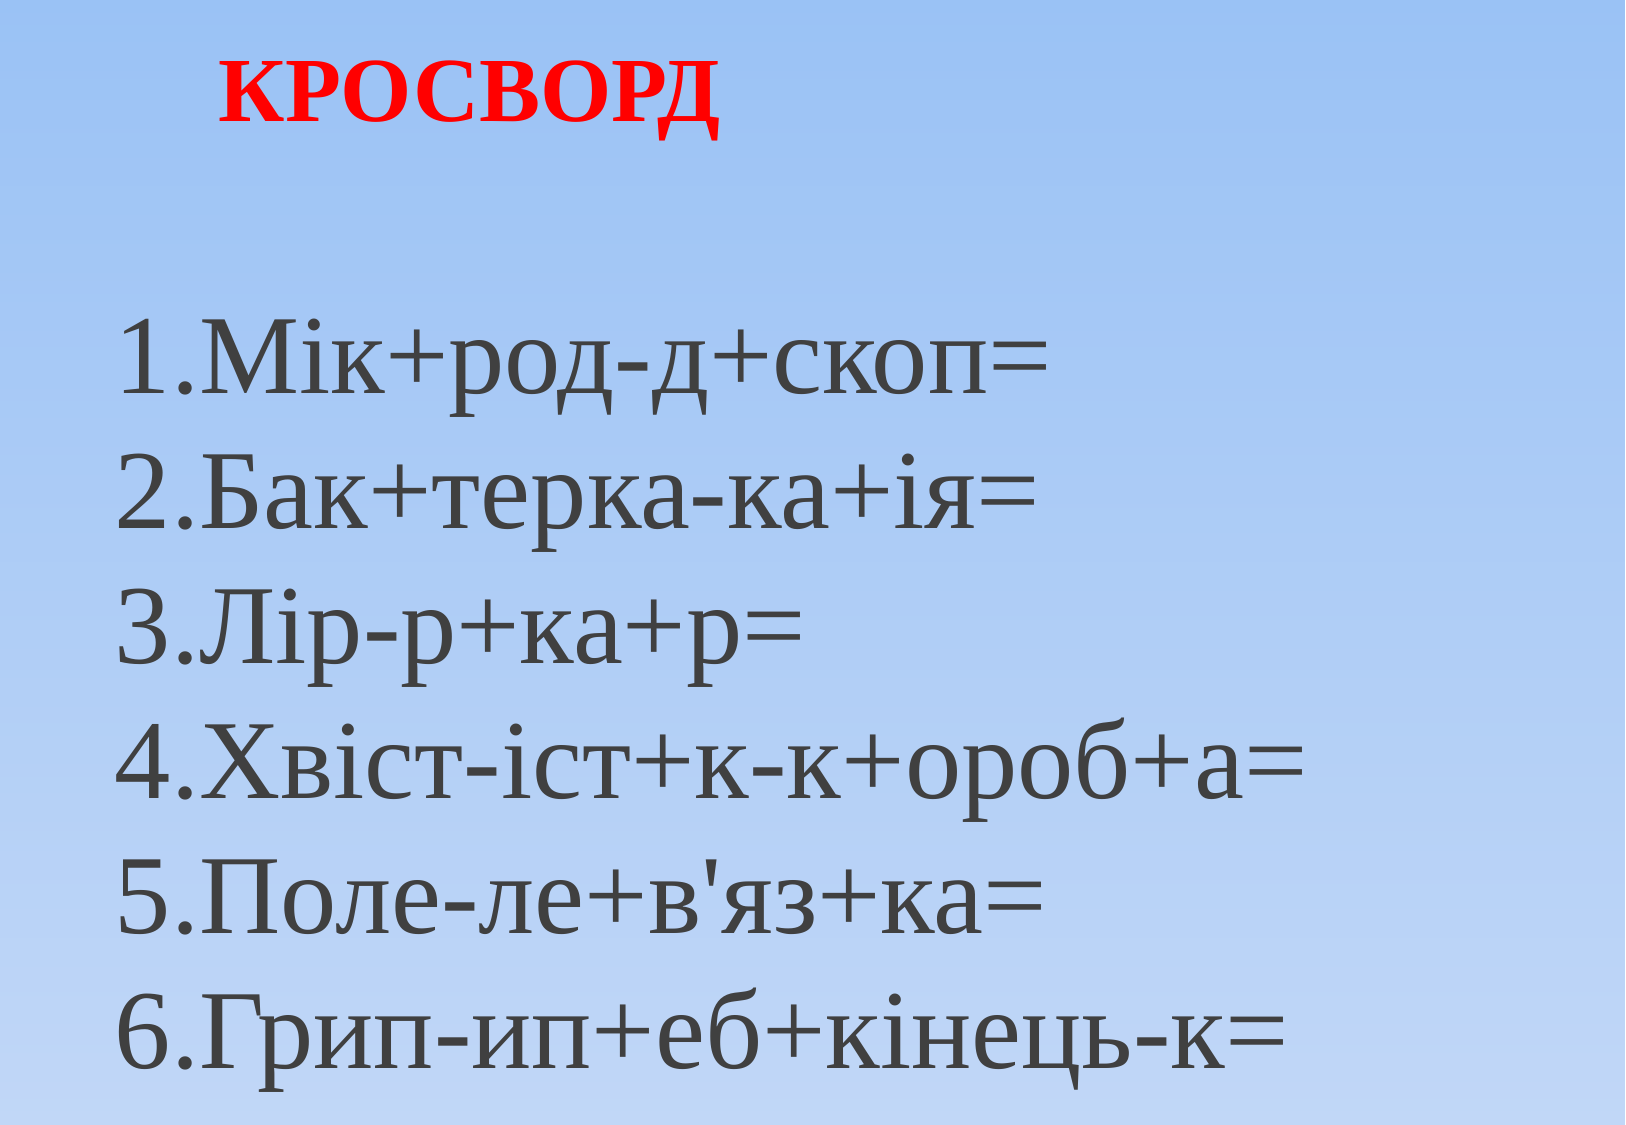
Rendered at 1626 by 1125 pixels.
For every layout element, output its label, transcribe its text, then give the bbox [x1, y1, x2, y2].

text_box КРОСВОРД [203, 22, 932, 148]
text_box 1.Мік+род-д+скоп= 2.Бак+терка-ка+ія= 3.Лір-р+ка+р= 4.Хвіст-іст+к-к+ороб+а= 5.Поле-ле+в'яз+ка= 6.Грип-ип+еб+кінець-к= [99, 273, 1436, 1057]
